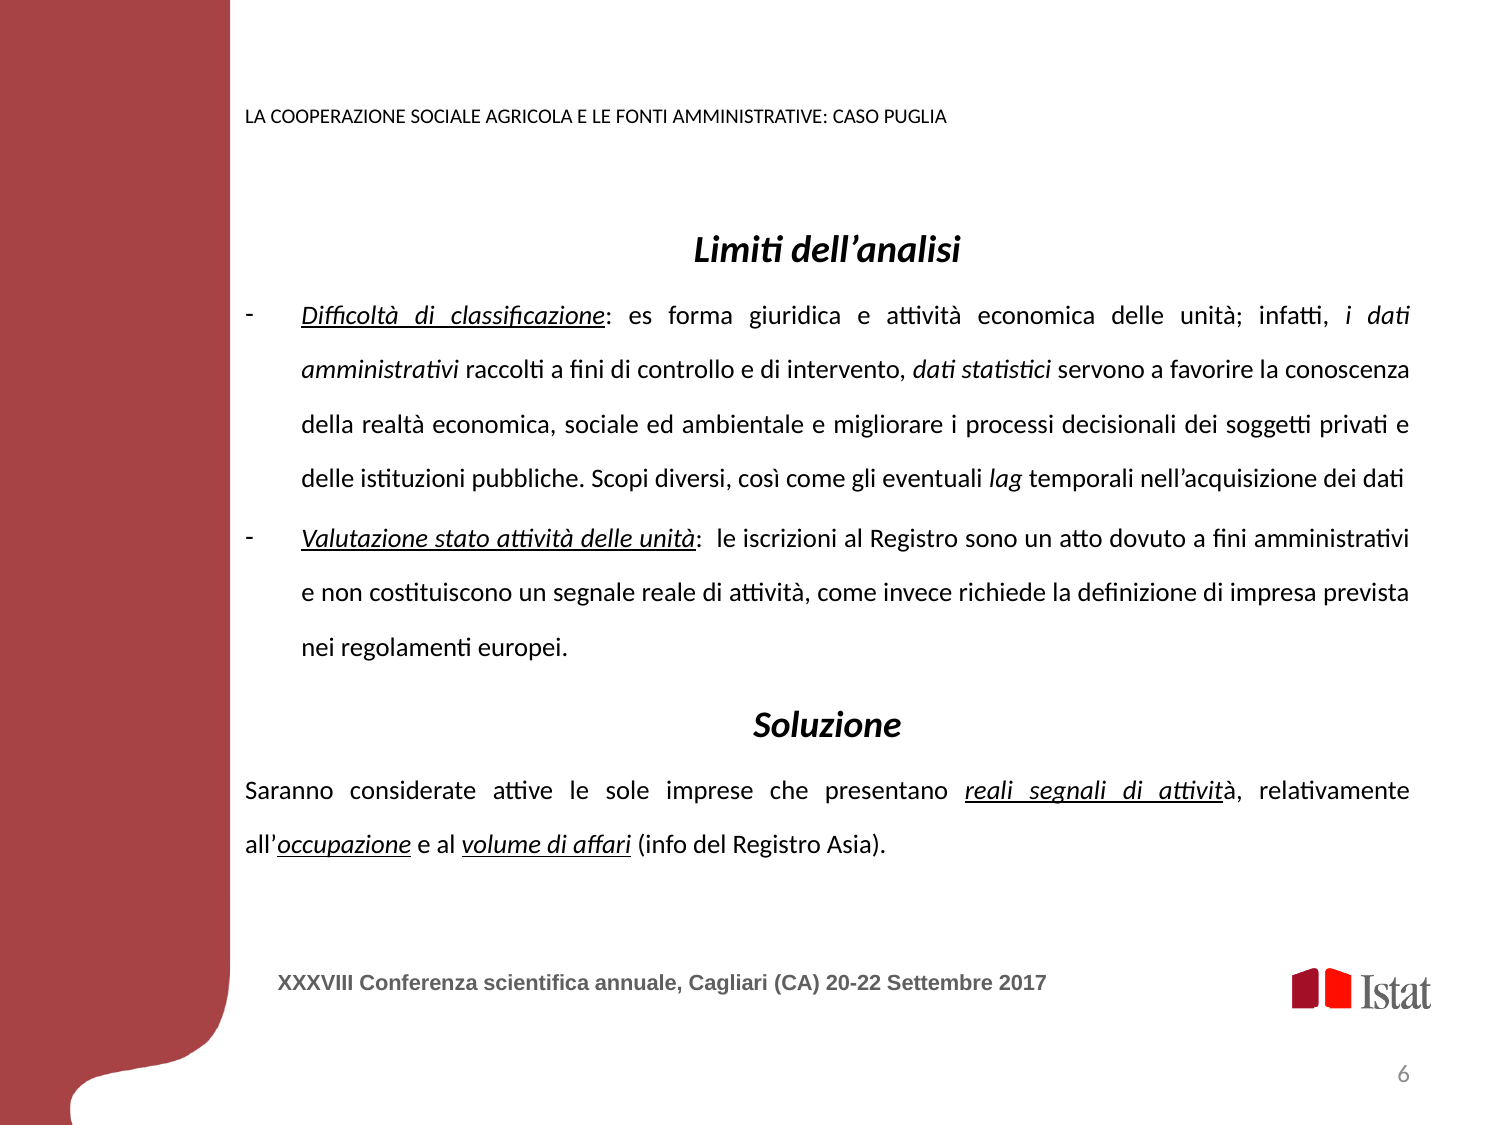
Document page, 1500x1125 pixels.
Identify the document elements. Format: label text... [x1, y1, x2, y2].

list Limiti dell’analisi Difficoltà di classificazione: es forma giuridica e attività economica delle unità; infatti, i dati amministrativi raccolti a fini di controllo e di intervento, dati statistici servono a favorire la conoscenza della realtà economica, sociale ed ambientale e migliorare i processi decisionali dei soggetti privati e delle istituzioni pubbliche. Scopi diversi, così come gli eventuali lag temporali nell’acquisizione dei dati Valutazione stato attività delle unità: le iscrizioni al Registro sono un atto dovuto a fini amministrativi e non costituiscono un segnale reale di attività, come invece richiede la definizione di impresa prevista nei regolamenti europei. Soluzione Saranno considerate attive le sole imprese che presentano reali segnali di attività, relativamente all’occupazione e al volume di affari (info del Registro Asia). [235, 184, 1425, 927]
text_box XXXVIII Conferenza scientifica annuale, Cagliari (CA) 20-22 Settembre 2017 [277, 968, 1058, 995]
title LA COOPERAZIONE SOCIALE AGRICOLA E LE FONTI AMMINISTRATIVE: CASO PUGLIA [235, 45, 1317, 184]
slide_number 6 [1074, 1042, 1425, 1103]
picture [1292, 968, 1431, 1009]
picture [0, 0, 231, 1125]
